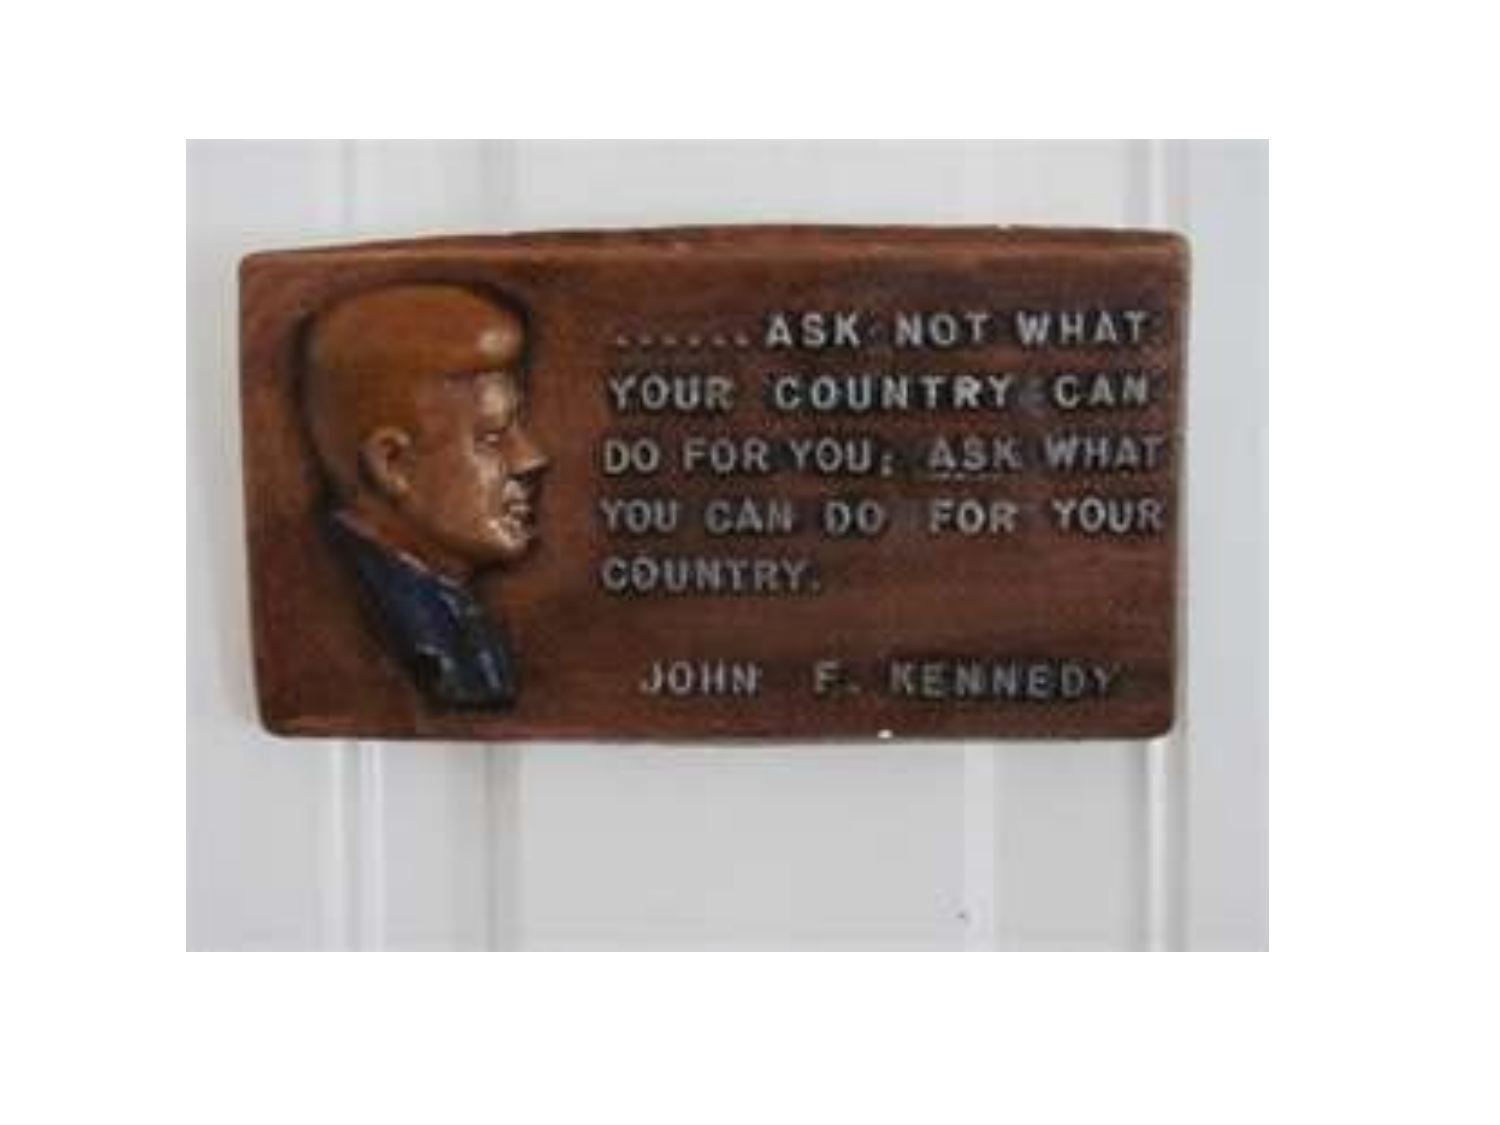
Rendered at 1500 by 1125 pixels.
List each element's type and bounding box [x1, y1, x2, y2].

picture [185, 139, 1269, 952]
